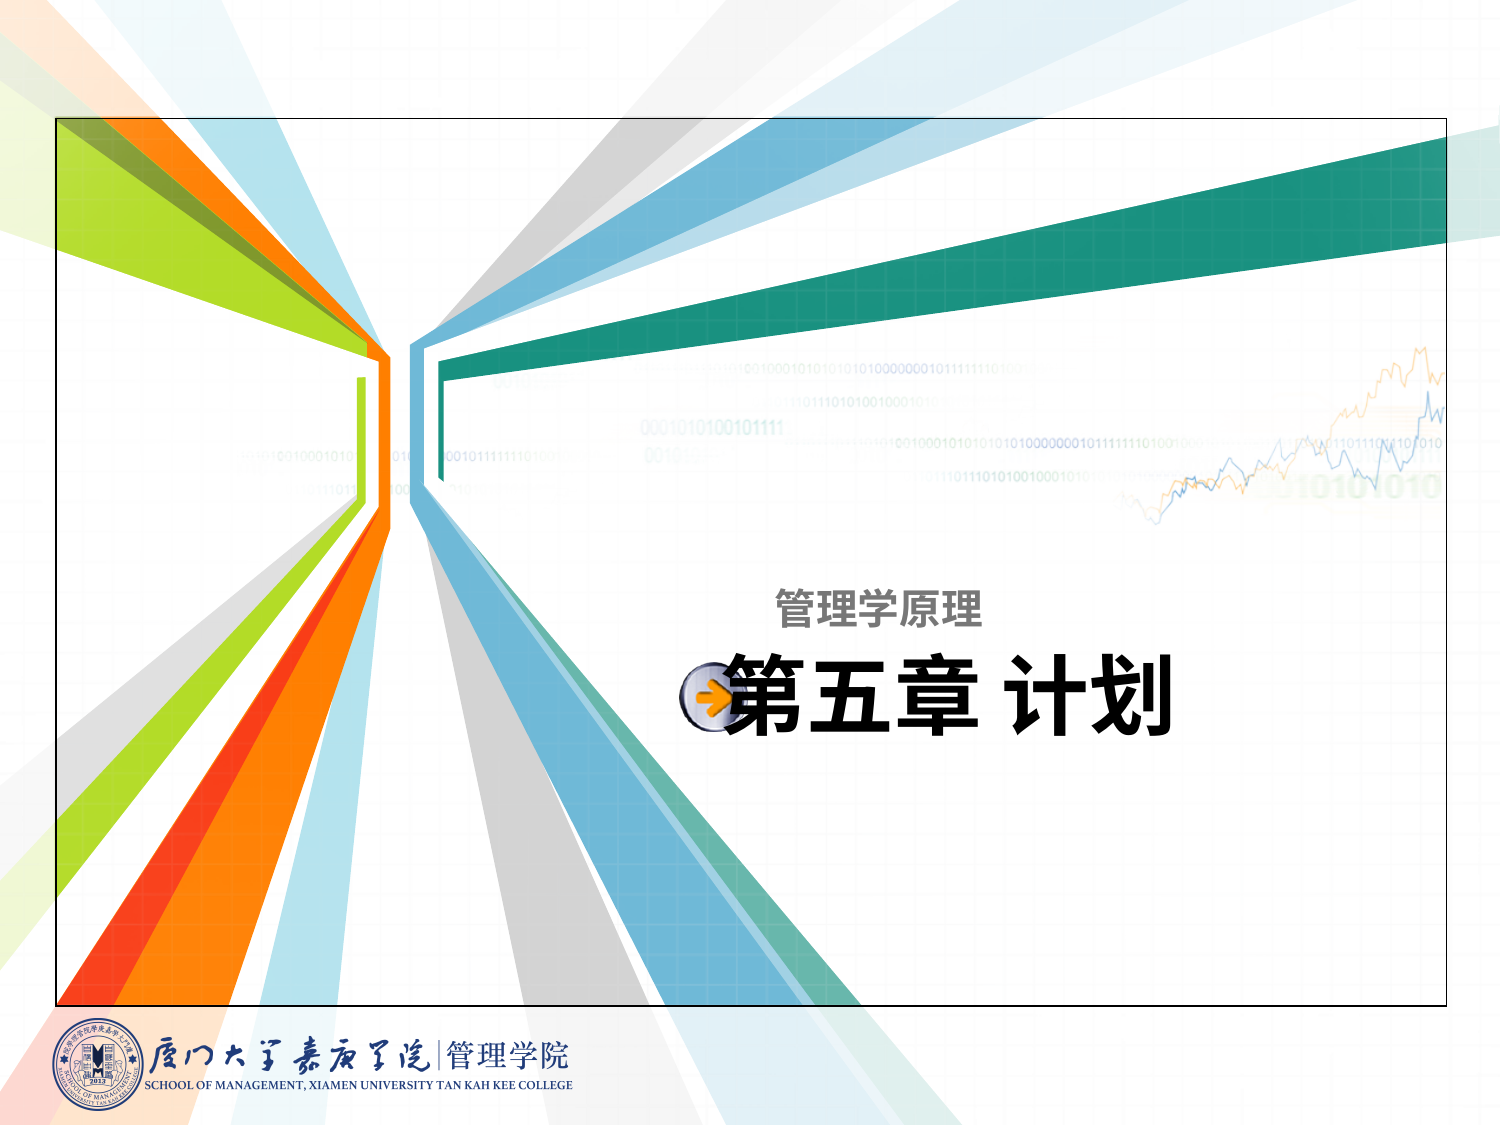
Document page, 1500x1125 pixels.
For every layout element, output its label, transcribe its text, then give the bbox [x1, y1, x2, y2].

subtitle 管理学原理 [759, 575, 1437, 650]
title 第五章 计划 [161, 621, 1437, 767]
picture [0, 0, 1500, 1125]
